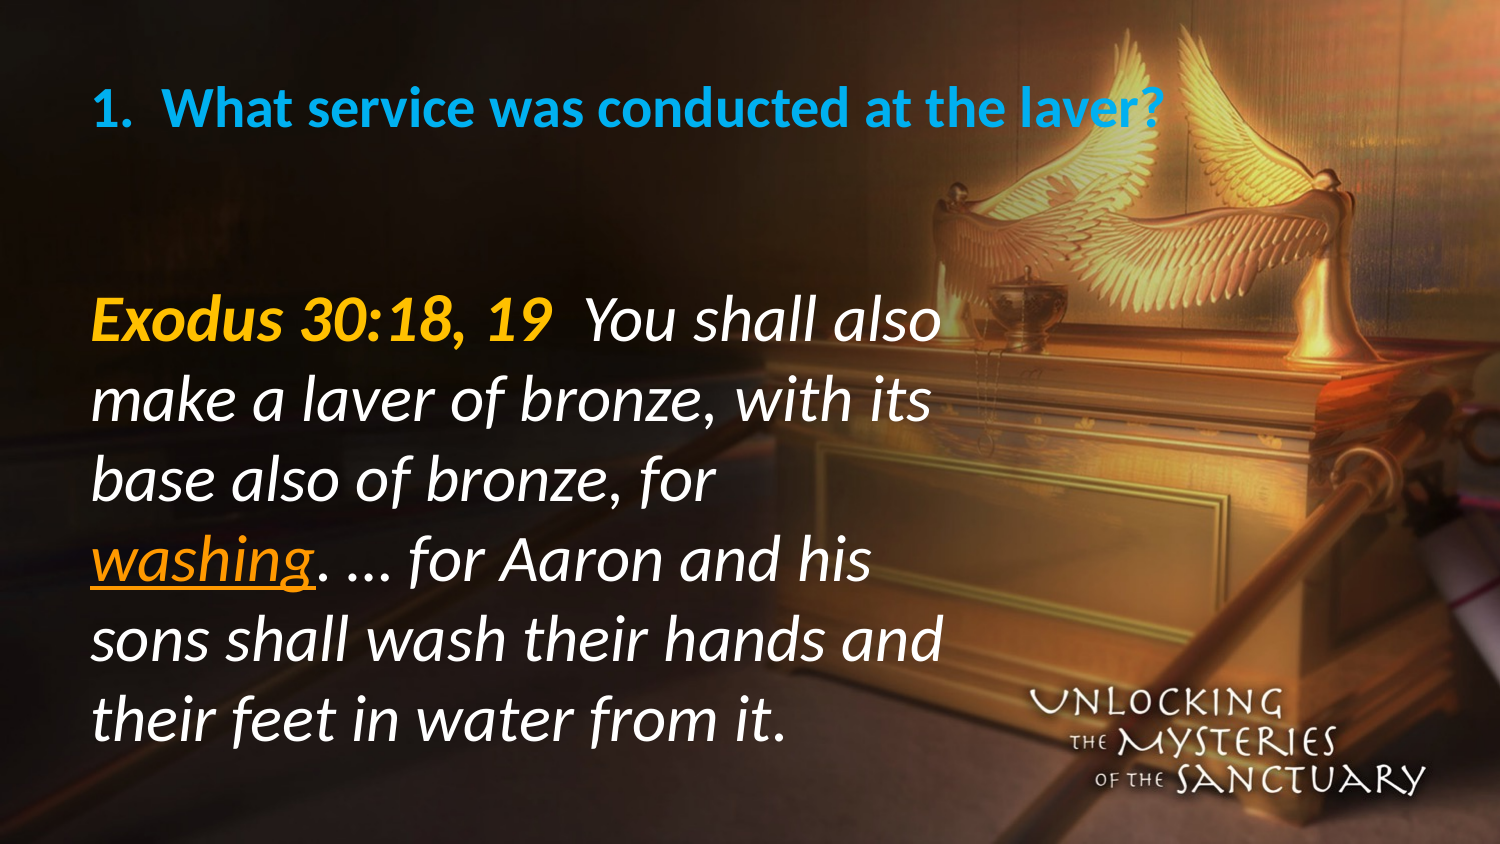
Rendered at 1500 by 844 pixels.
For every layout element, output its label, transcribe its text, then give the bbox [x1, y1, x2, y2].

picture [0, 0, 1500, 844]
list Exodus 30:18, 19 You shall also make a laver of bronze, with its base also of bronze, for washing. … for Aaron and his sons shall wash their hands and their feet in water from it. [75, 174, 977, 844]
title 1. What service was conducted at the laver? [75, 33, 1425, 175]
